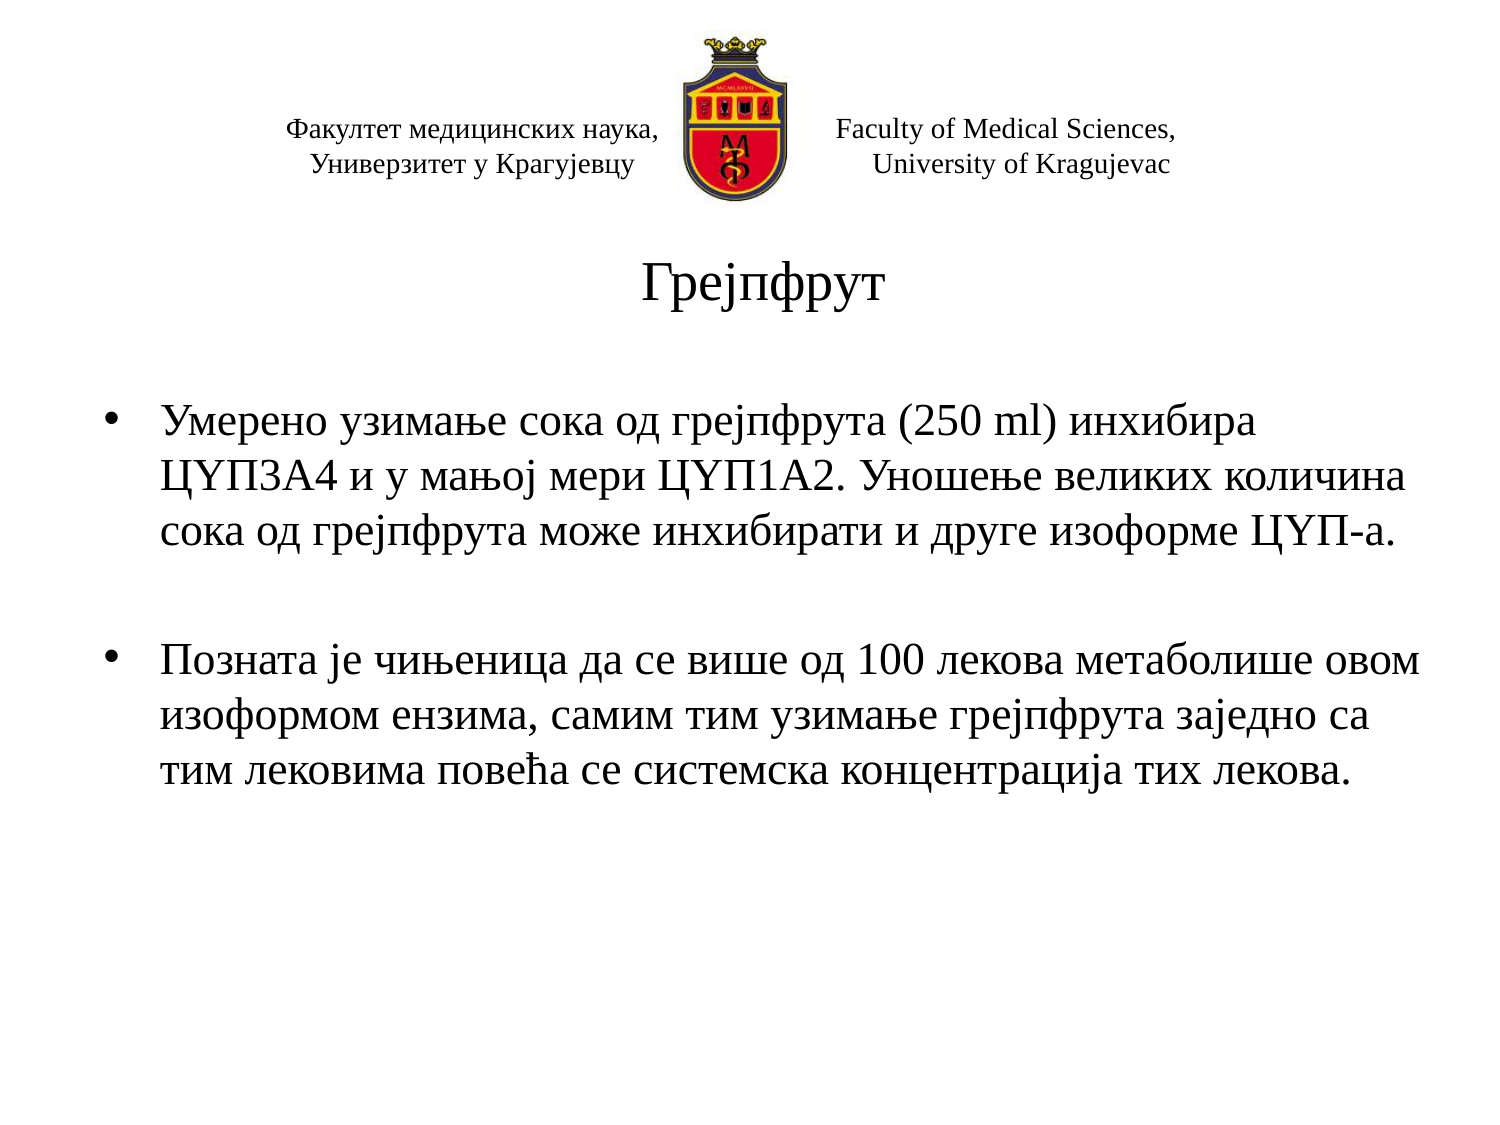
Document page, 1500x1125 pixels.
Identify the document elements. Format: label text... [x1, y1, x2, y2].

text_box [253, 30, 1223, 209]
list Умерено узимање сока од грејпфрута (250 ml) инхибира ЦYП3А4 и у мањој мери ЦYП1А2. Уношење великих количина сока од грејпфрута може инхибирати и друге изоформе ЦYП-a. Позната је чињеница да се више од 100 лекова метаболише овом изоформом ензима, самим тим узимање грејпфрута заједно са тим лековима повећа се системска концентрација тих лекова. [88, 382, 1439, 1125]
title Грејпфрут [88, 184, 1439, 372]
